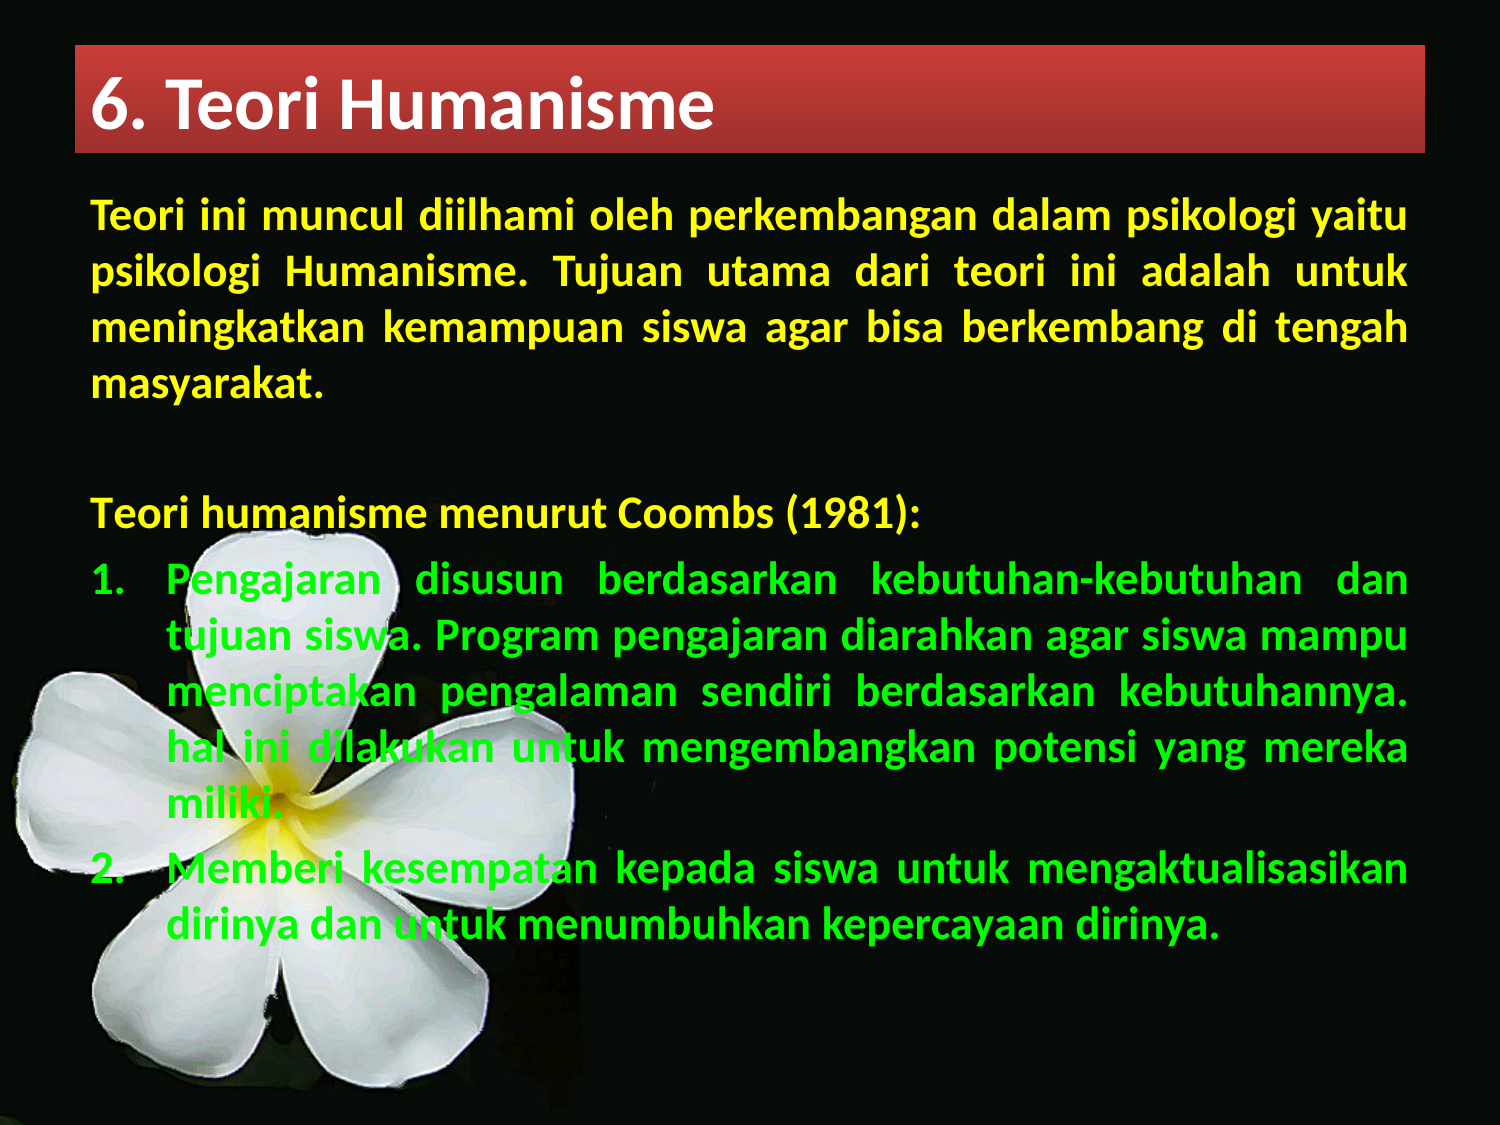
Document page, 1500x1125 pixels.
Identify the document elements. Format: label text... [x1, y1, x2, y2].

title 6. Teori Humanisme [75, 45, 1425, 153]
list Teori ini muncul diilhami oleh perkembangan dalam psikologi yaitu psikologi Humanisme. Tujuan utama dari teori ini adalah untuk meningkatkan kemampuan siswa agar bisa berkembang di tengah masyarakat. Teori humanisme menurut Coombs (1981): Pengajaran disusun berdasarkan kebutuhan-kebutuhan dan tujuan siswa. Program pengajaran diarahkan agar siswa mampu menciptakan pengalaman sendiri berdasarkan kebutuhannya. hal ini dilakukan untuk mengembangkan potensi yang mereka miliki. Memberi kesempatan kepada siswa untuk mengaktualisasikan dirinya dan untuk menumbuhkan kepercayaan dirinya. [75, 175, 1425, 1005]
picture [0, 0, 1500, 1125]
